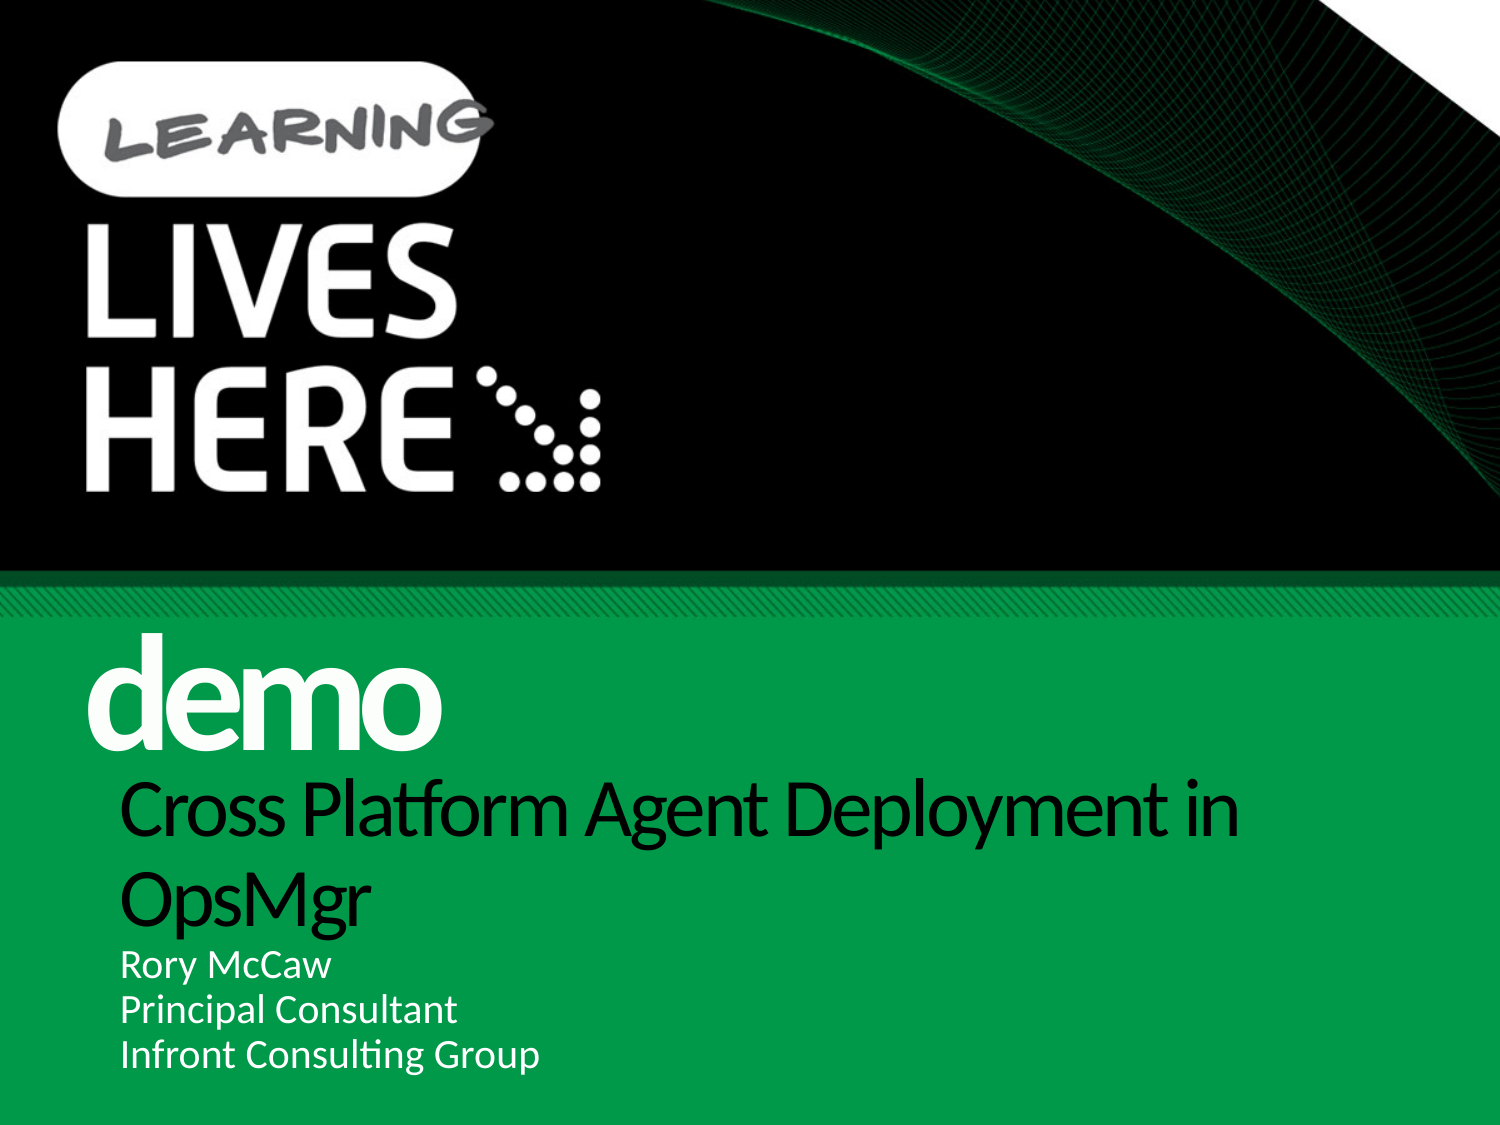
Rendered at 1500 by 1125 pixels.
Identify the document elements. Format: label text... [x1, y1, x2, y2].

title Cross Platform Agent Deployment in OpsMgr [119, 764, 1500, 926]
list demo [83, 606, 1344, 781]
subtitle Rory McCaw Principal Consultant Infront Consulting Group [119, 942, 1240, 1019]
picture [0, 0, 1500, 1125]
